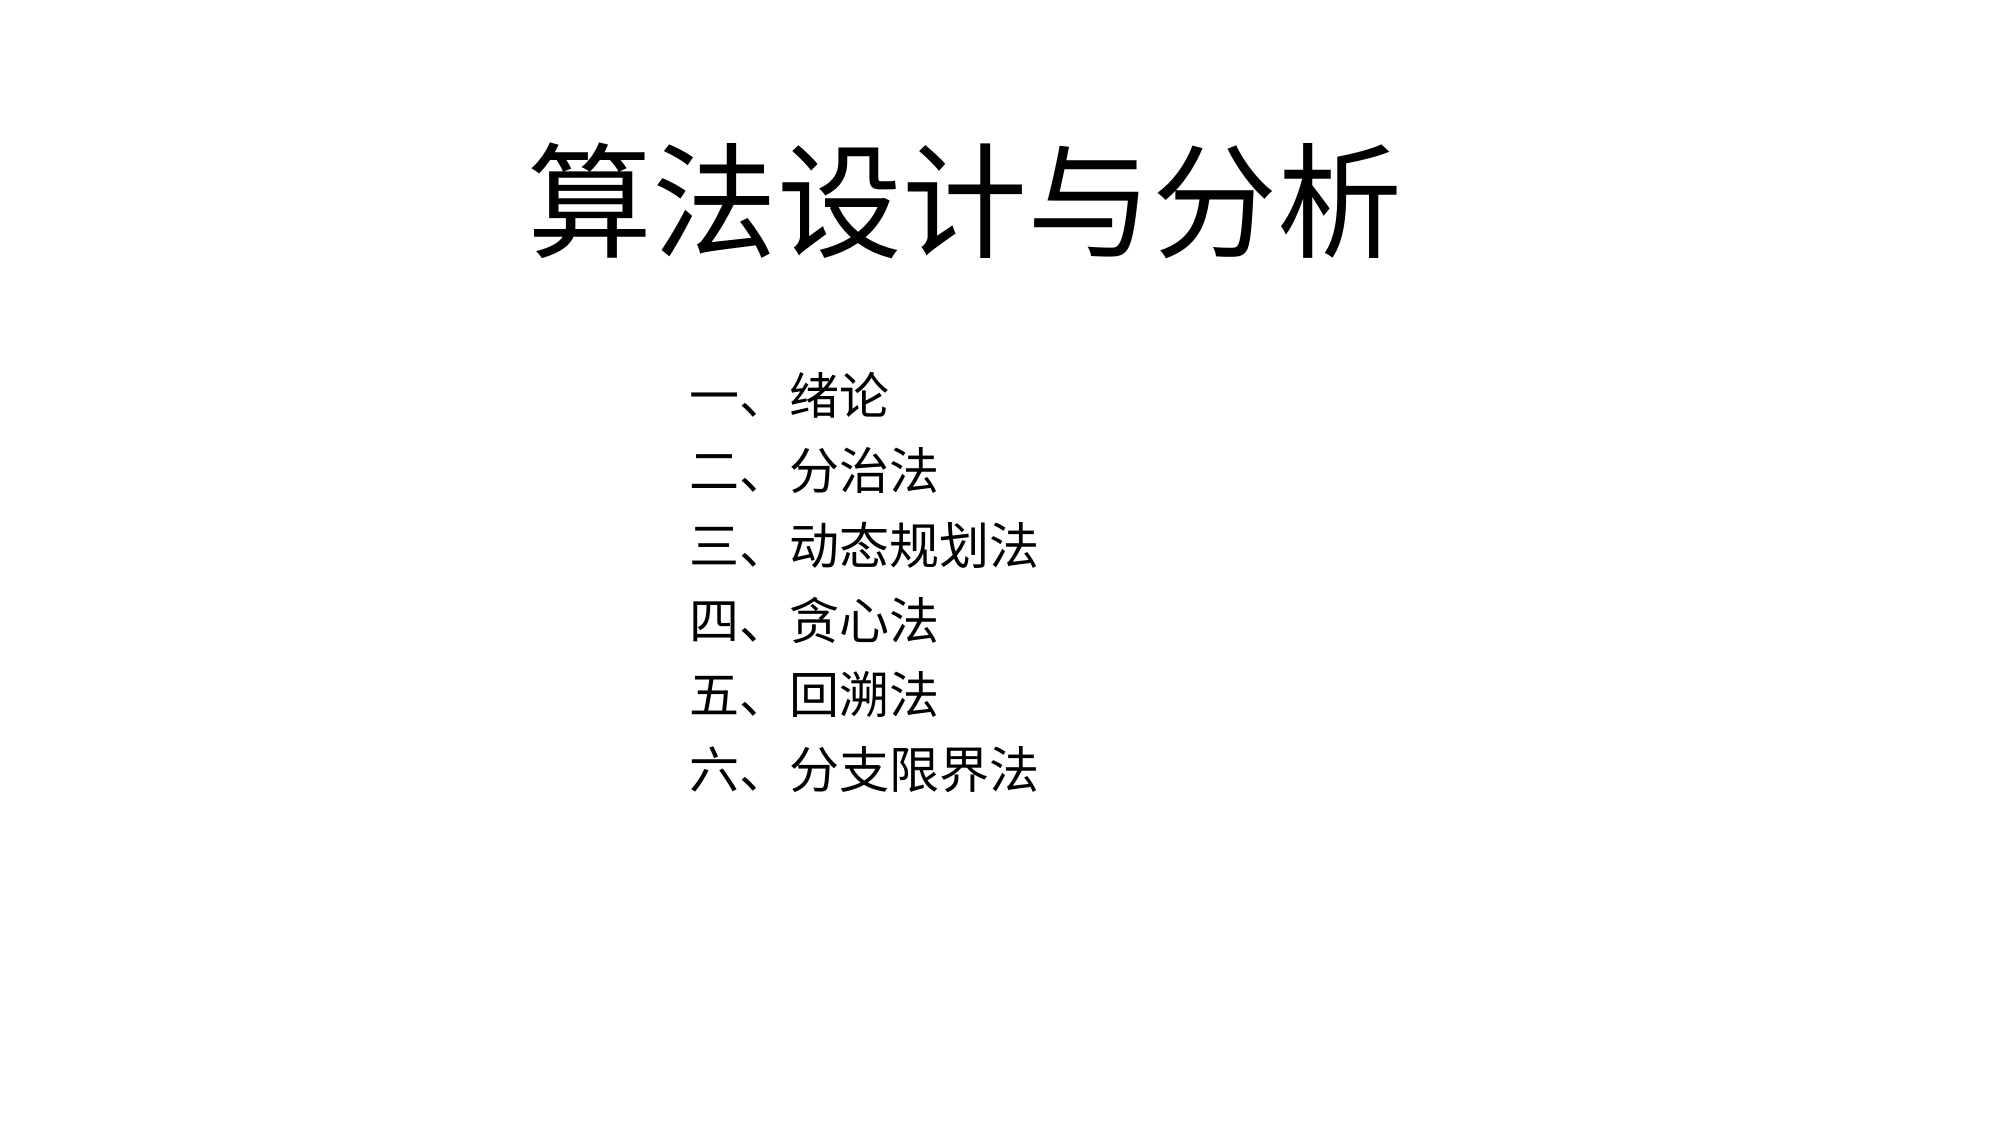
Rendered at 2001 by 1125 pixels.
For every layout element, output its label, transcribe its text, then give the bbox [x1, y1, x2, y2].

subtitle 一、绪论 二、分治法 三、动态规划法 四、贪心法 五、回溯法 六、分支限界法 [674, 364, 1483, 843]
title 算法设计与分析 [115, 131, 1814, 283]
